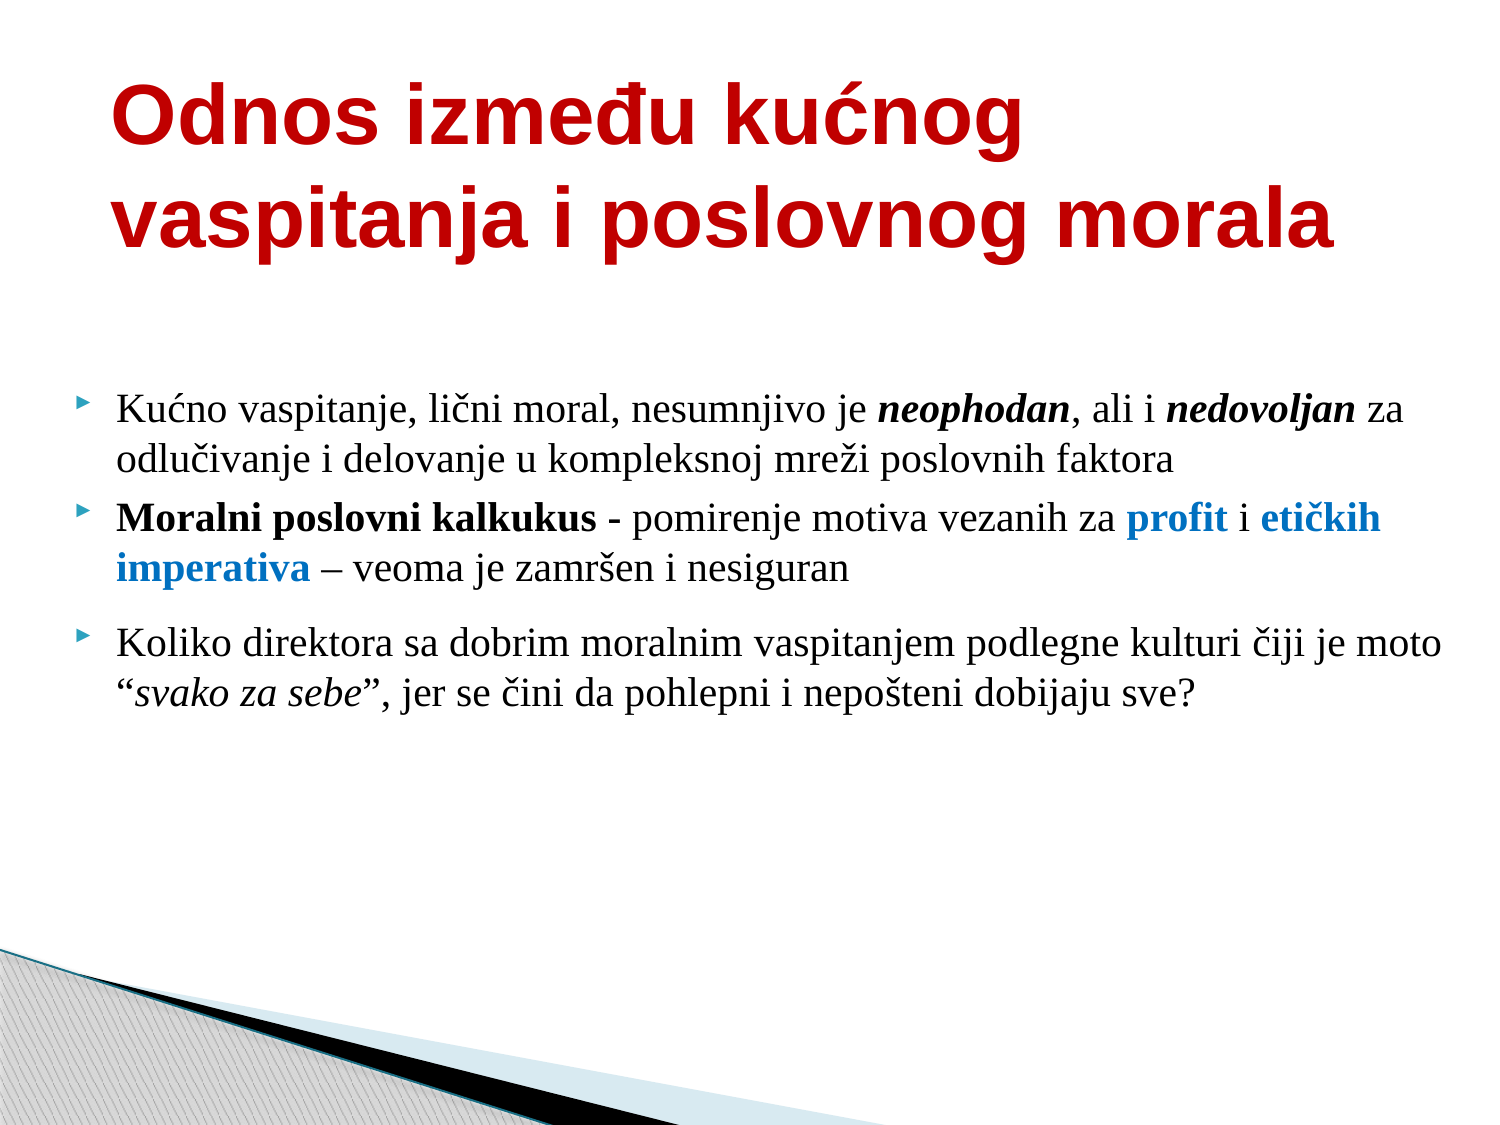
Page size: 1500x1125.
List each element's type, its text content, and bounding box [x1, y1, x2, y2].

list Kućno vaspitanje, lični moral, nesumnjivo je neophodan, ali i nedovoljan za odlučivanje i delovanje u kompleksnoj mreži poslovnih faktora Moralni poslovni kalkukus - pomirenje motiva vezanih za profit i etičkih imperativa – veoma je zamršen i nesiguran Koliko direktora sa dobrim moralnim vaspitanjem podlegne kulturi čiji je moto “svako za sebe”, jer se čini da pohlepni i nepošteni dobijaju sve? [40, 373, 1460, 1039]
title Odnos između kućnog vaspitanja i poslovnog morala [96, 43, 1447, 281]
